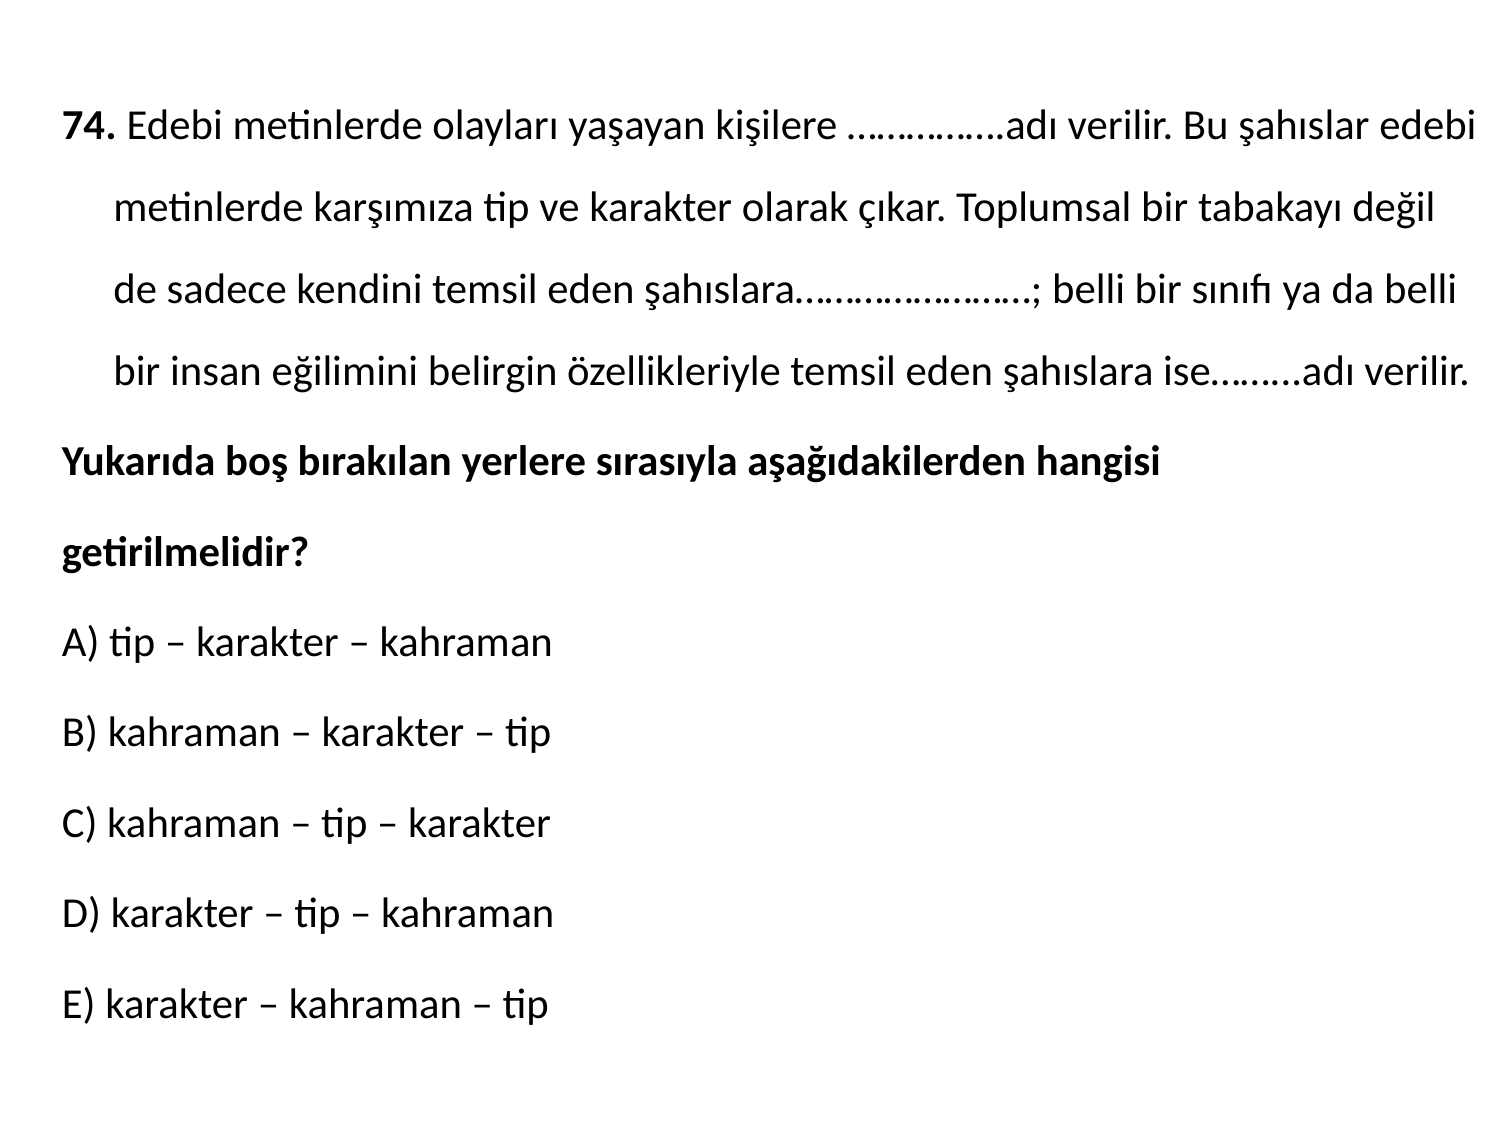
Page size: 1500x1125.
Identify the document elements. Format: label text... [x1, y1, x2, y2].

list 74. Edebi metinlerde olayları yaşayan kişilere …………….adı verilir. Bu şahıslar edebi metinlerde karşımıza tip ve karakter olarak çıkar. Toplumsal bir tabakayı değil de sadece kendini temsil eden şahıslara……………………; belli bir sınıfı ya da belli bir insan eğilimini belirgin özellikleriyle temsil eden şahıslara ise……...adı verilir. Yukarıda boş bırakılan yerlere sırasıyla aşağıdakilerden hangisi getirilmelidir? A) tip – karakter – kahraman B) kahraman – karakter – tip C) kahraman – tip – karakter D) karakter – tip – kahraman E) karakter – kahraman – tip [46, 58, 1500, 1090]
